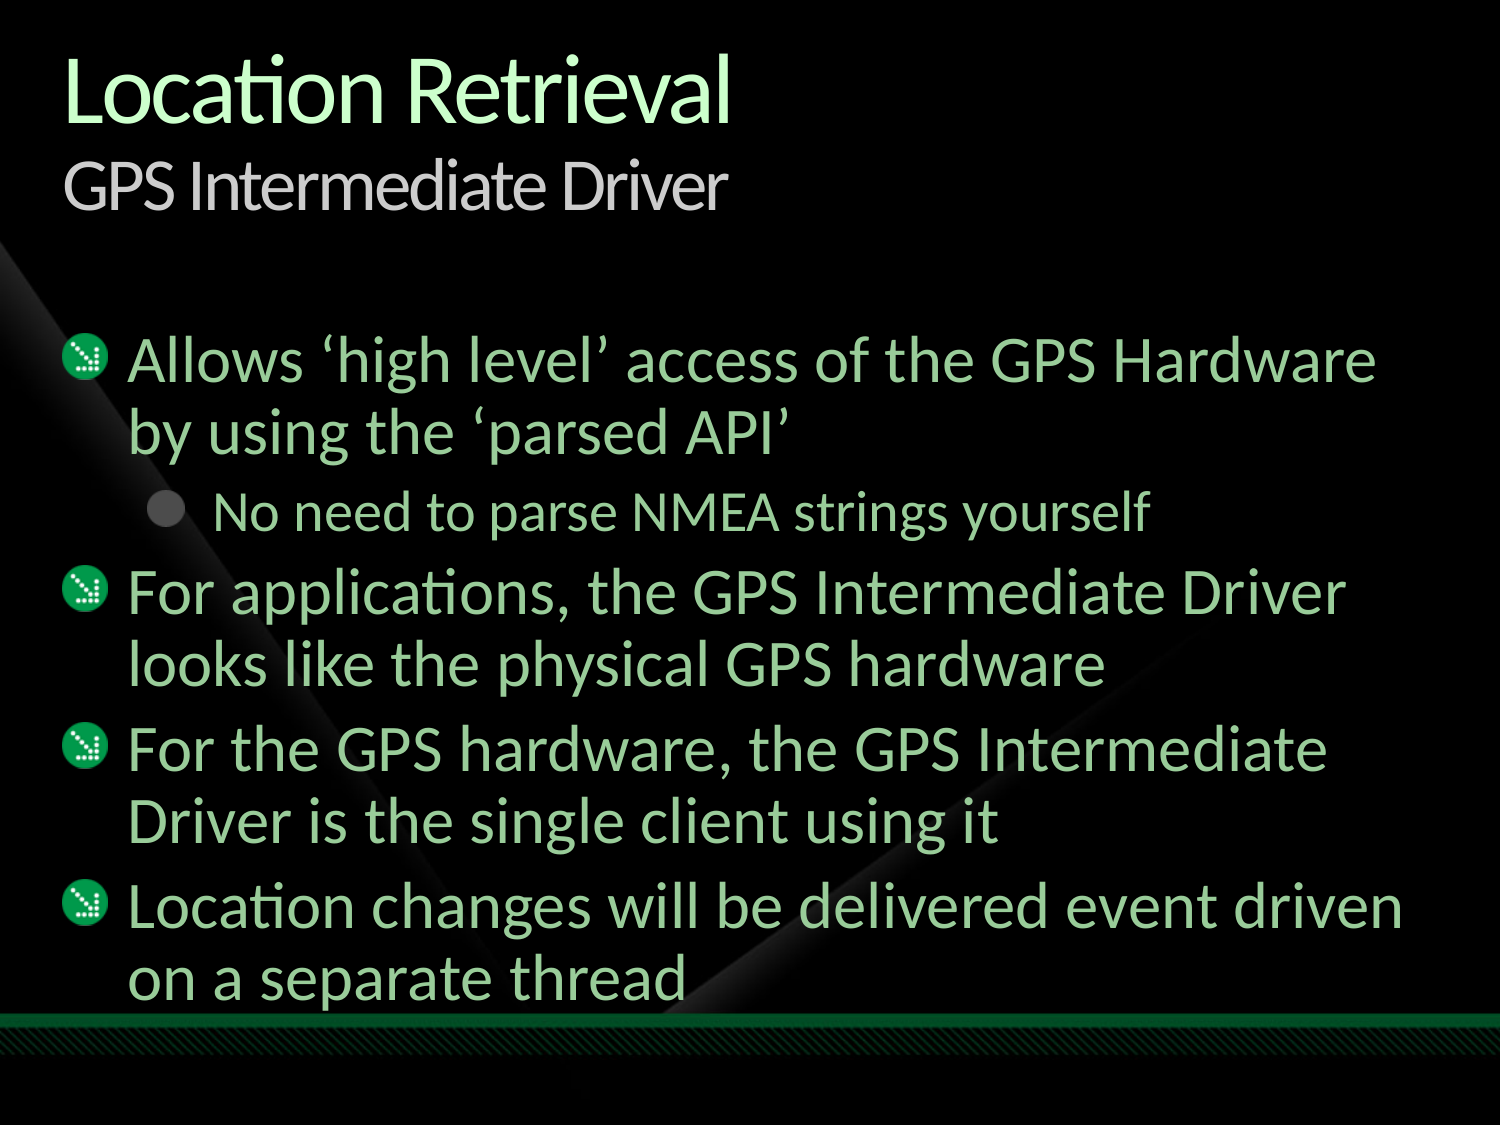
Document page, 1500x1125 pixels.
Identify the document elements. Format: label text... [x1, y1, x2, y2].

title Location Retrieval GPS Intermediate Driver [62, 37, 1438, 229]
list Allows ‘high level’ access of the GPS Hardware by using the ‘parsed API’ No need to parse NMEA strings yourself For applications, the GPS Intermediate Driver looks like the physical GPS hardware For the GPS hardware, the GPS Intermediate Driver is the single client using it Location changes will be delivered event driven on a separate thread [62, 231, 1438, 980]
picture [0, 0, 1500, 1125]
